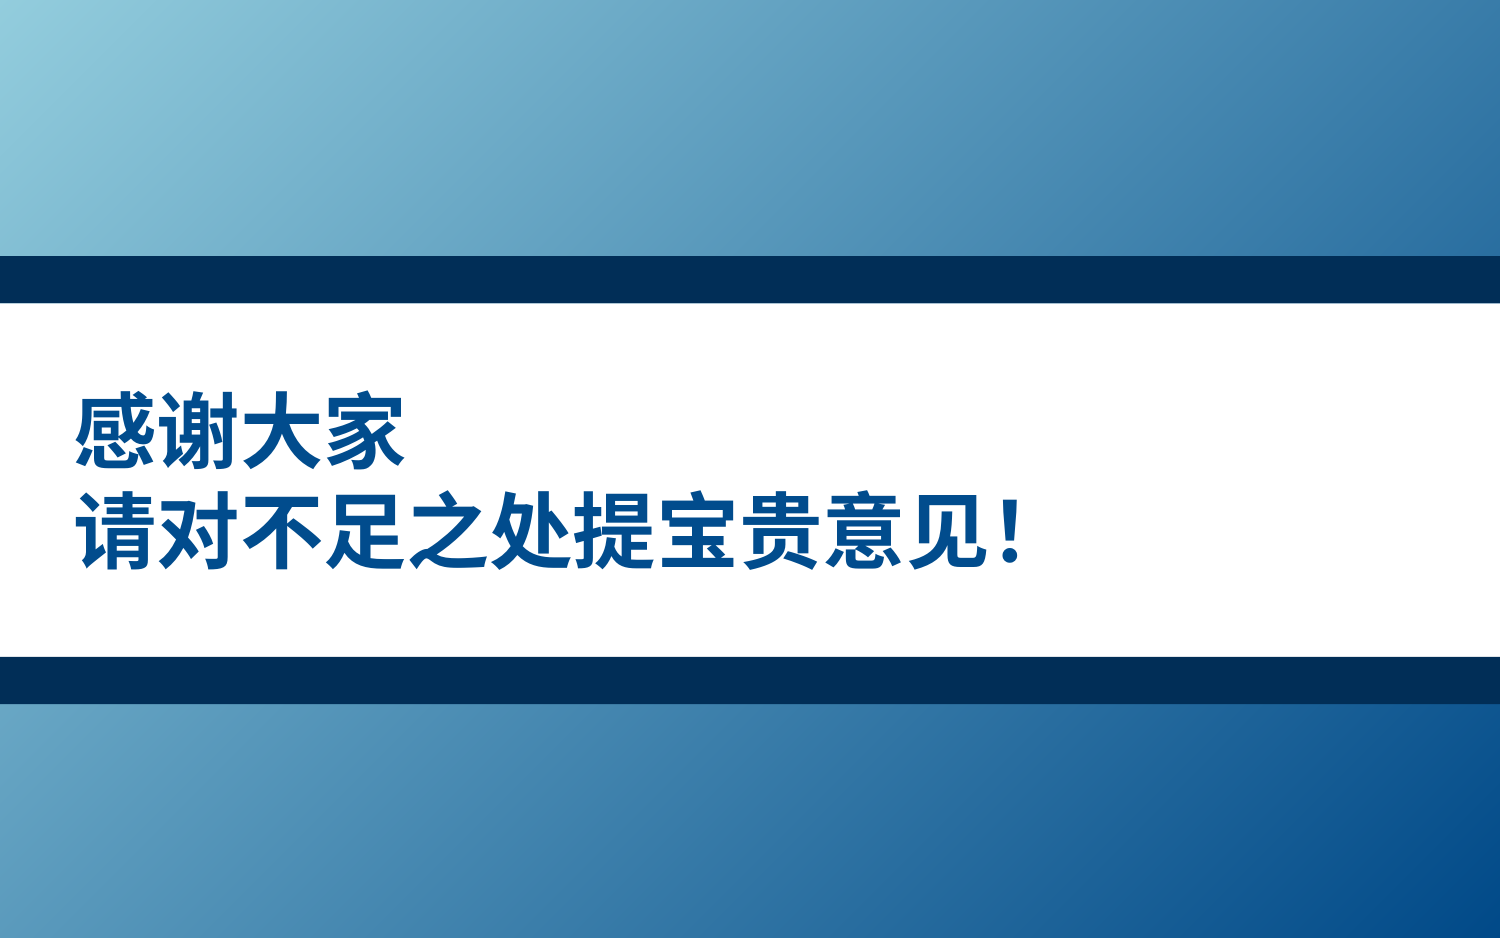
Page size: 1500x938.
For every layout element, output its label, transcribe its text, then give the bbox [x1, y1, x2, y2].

text_box [0, 655, 1500, 706]
text_box [0, 305, 1500, 655]
text_box [0, 254, 1500, 305]
text_box 感谢大家 请对不足之处提宝贵意见！ [58, 371, 1088, 587]
